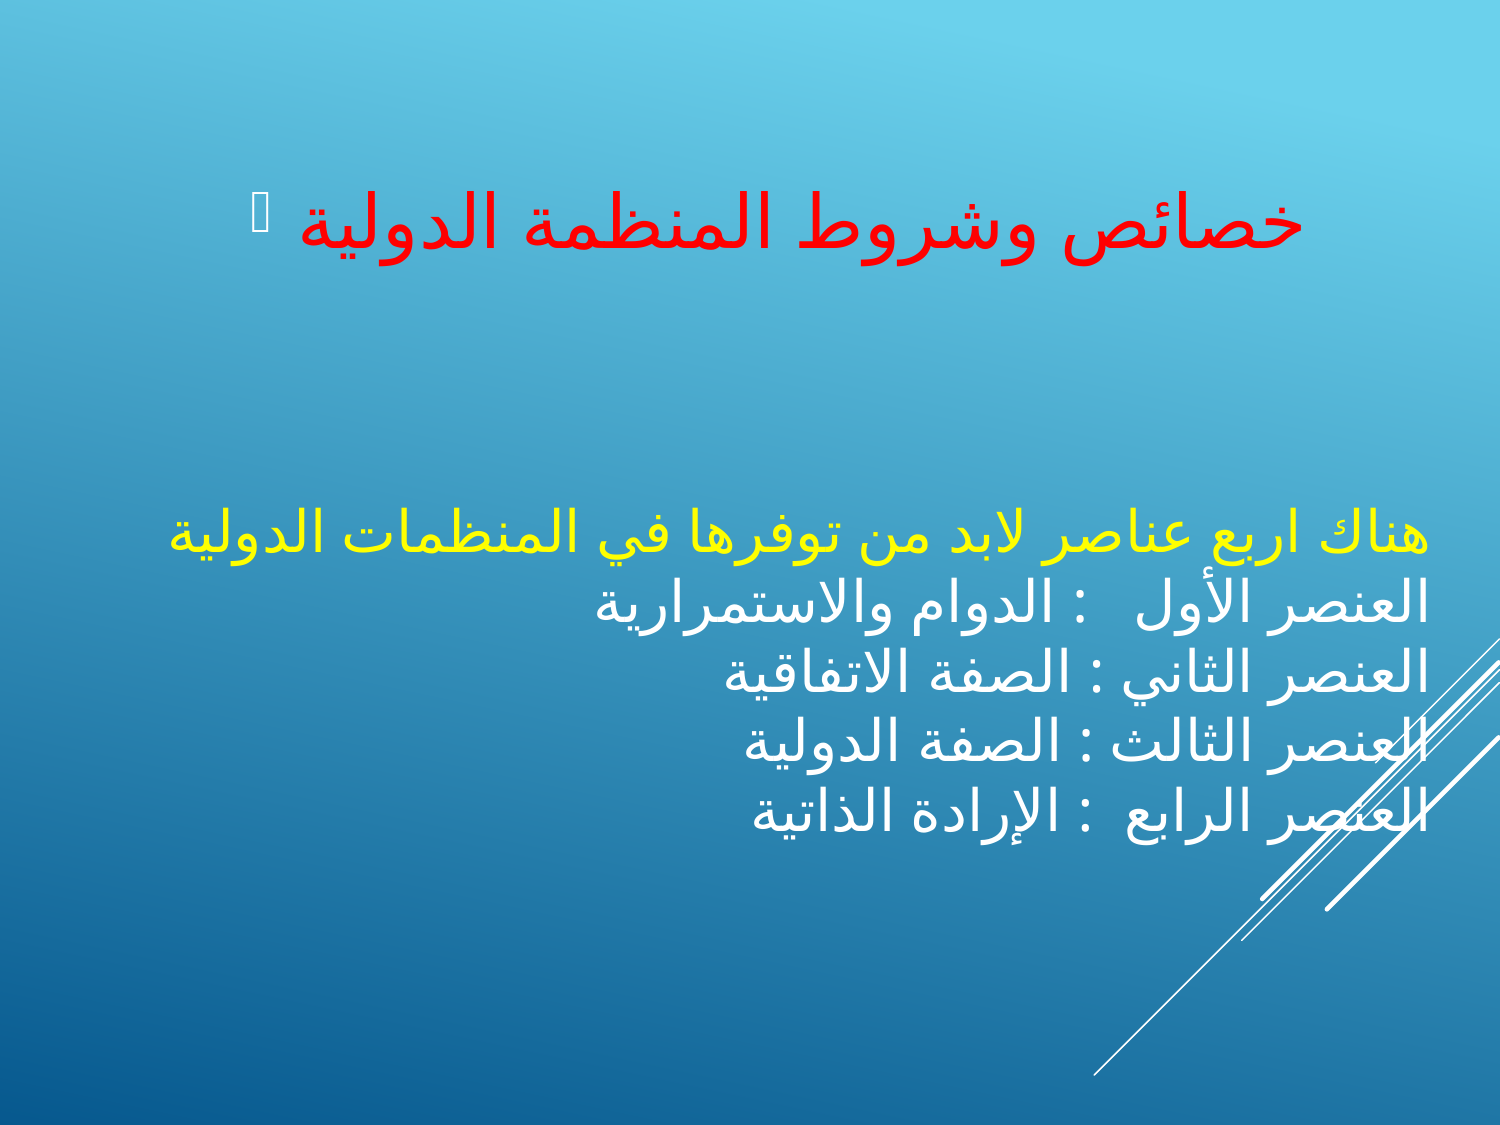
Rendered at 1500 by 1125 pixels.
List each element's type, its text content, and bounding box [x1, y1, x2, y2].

list خصائص وشروط المنظمة الدولية [87, 87, 1471, 350]
title هناك اربع عناصر لابد من توفرها في المنظمات الدولية العنصر الأول : الدوام والاستمرارية العنصر الثاني : الصفة الاتفاقية العنصر الثالث : الصفة الدولية العنصر الرابع : الإرادة الذاتية [87, 350, 1447, 988]
